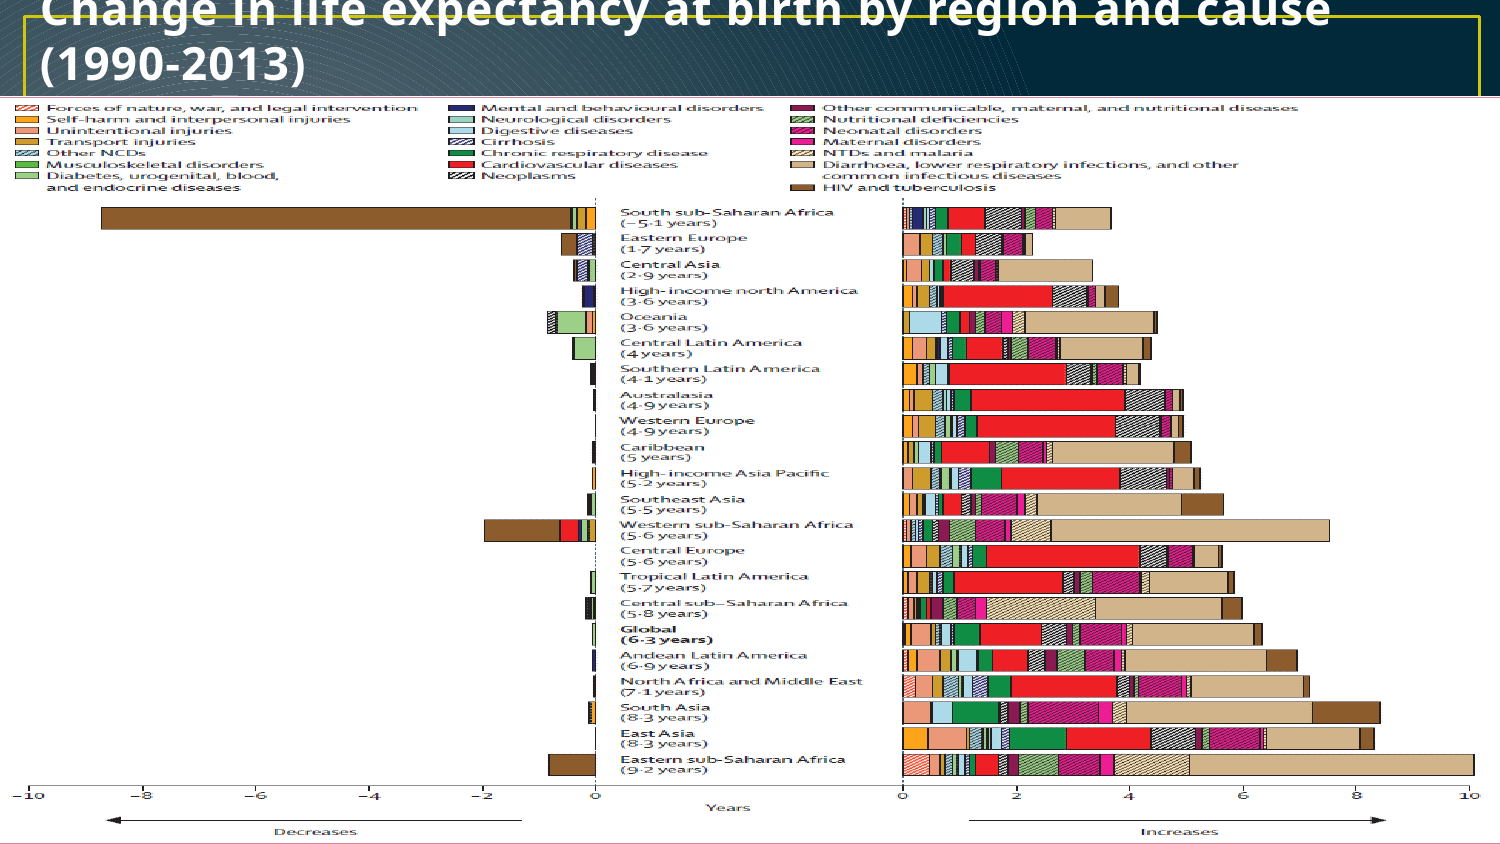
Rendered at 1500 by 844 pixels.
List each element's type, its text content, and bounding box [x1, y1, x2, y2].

picture [0, 96, 1500, 844]
title Change in life expectancy at birth by region and cause (1990-2013) [24, 0, 1500, 94]
